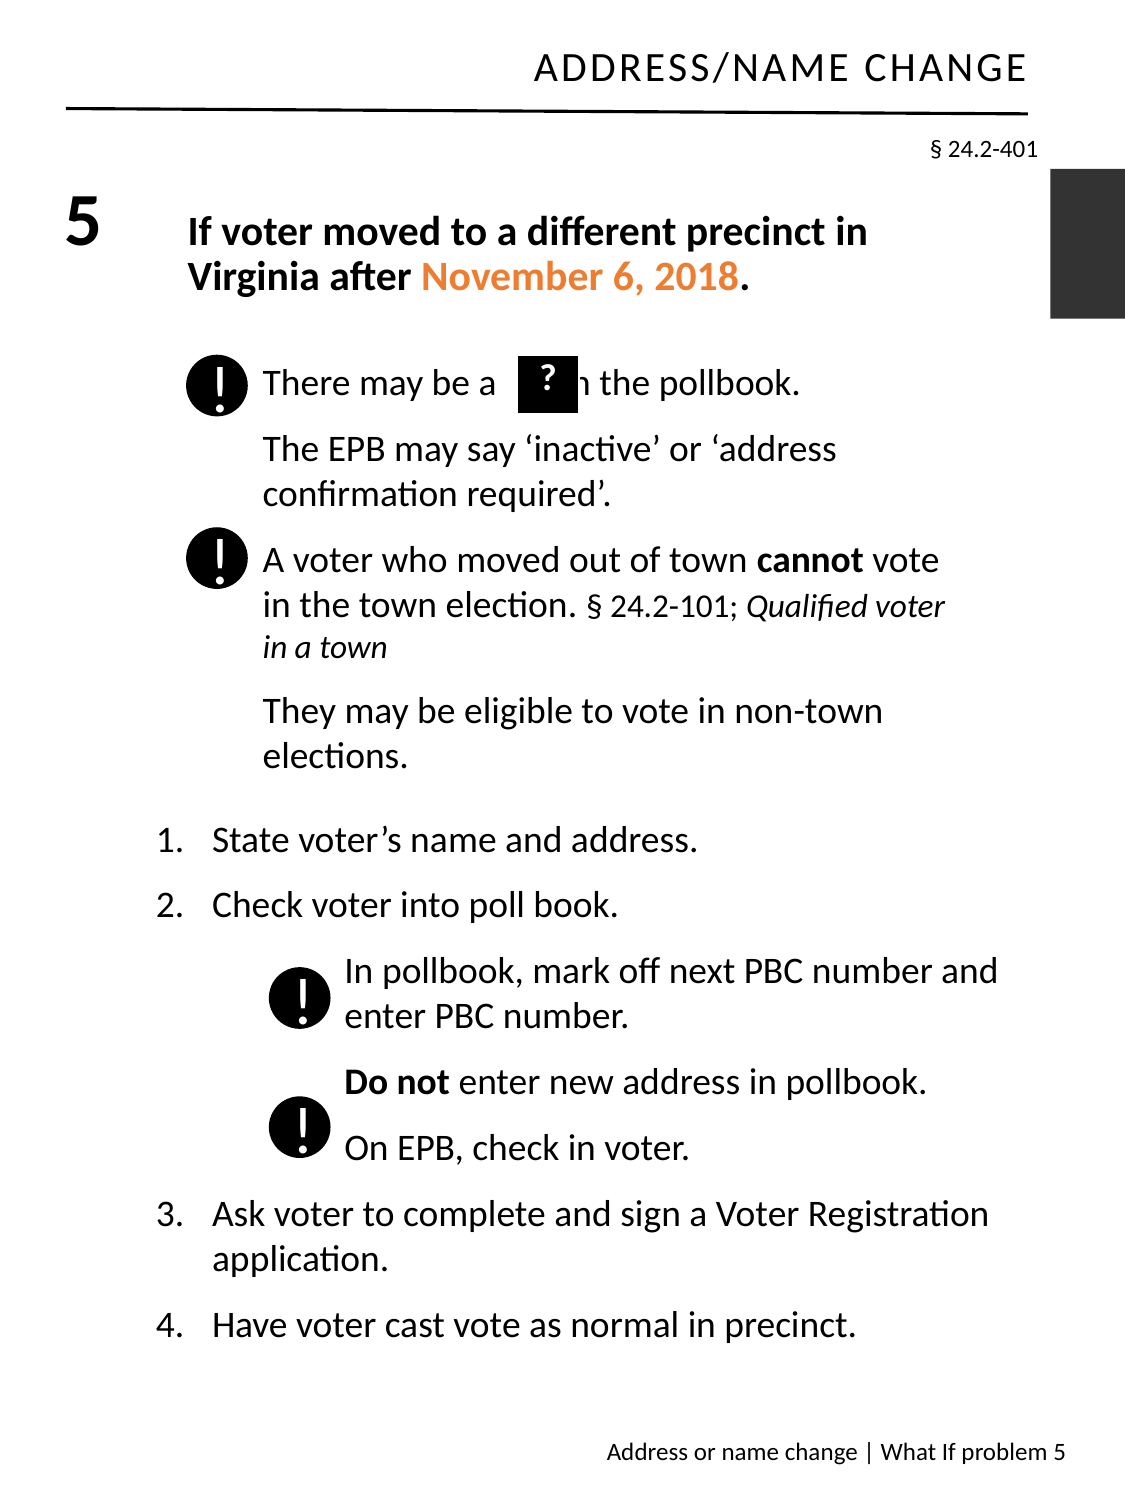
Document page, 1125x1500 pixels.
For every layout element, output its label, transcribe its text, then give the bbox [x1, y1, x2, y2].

text_box ! [267, 1095, 332, 1160]
table_header ? [518, 356, 578, 413]
text_box There may be a in the pollbook. The EPB may say ‘inactive’ or ‘address confirmation required’. A voter who moved out of town cannot vote in the town election. § 24.2-101; Qualified voter in a town They may be eligible to vote in non-town elections. [247, 350, 979, 439]
text_box ! [267, 966, 332, 1030]
text_box Address or name change | What If problem 5 [592, 1427, 1125, 1473]
text_box § 24.2-401 [914, 125, 1054, 170]
list State voter’s name and address. Check voter into poll book. In pollbook, mark off next PBC number and enter PBC number. Do not enter new address in pollbook. On EPB, check in voter. Ask voter to complete and sign a Voter Registration application. Have voter cast vote as normal in precinct. [140, 807, 1025, 1500]
list 5 [49, 172, 189, 337]
text_box ! [185, 353, 249, 418]
text_box ! [185, 526, 249, 590]
list If voter moved to a different precinct in Virginia after November 6, 2018. [172, 201, 1024, 452]
